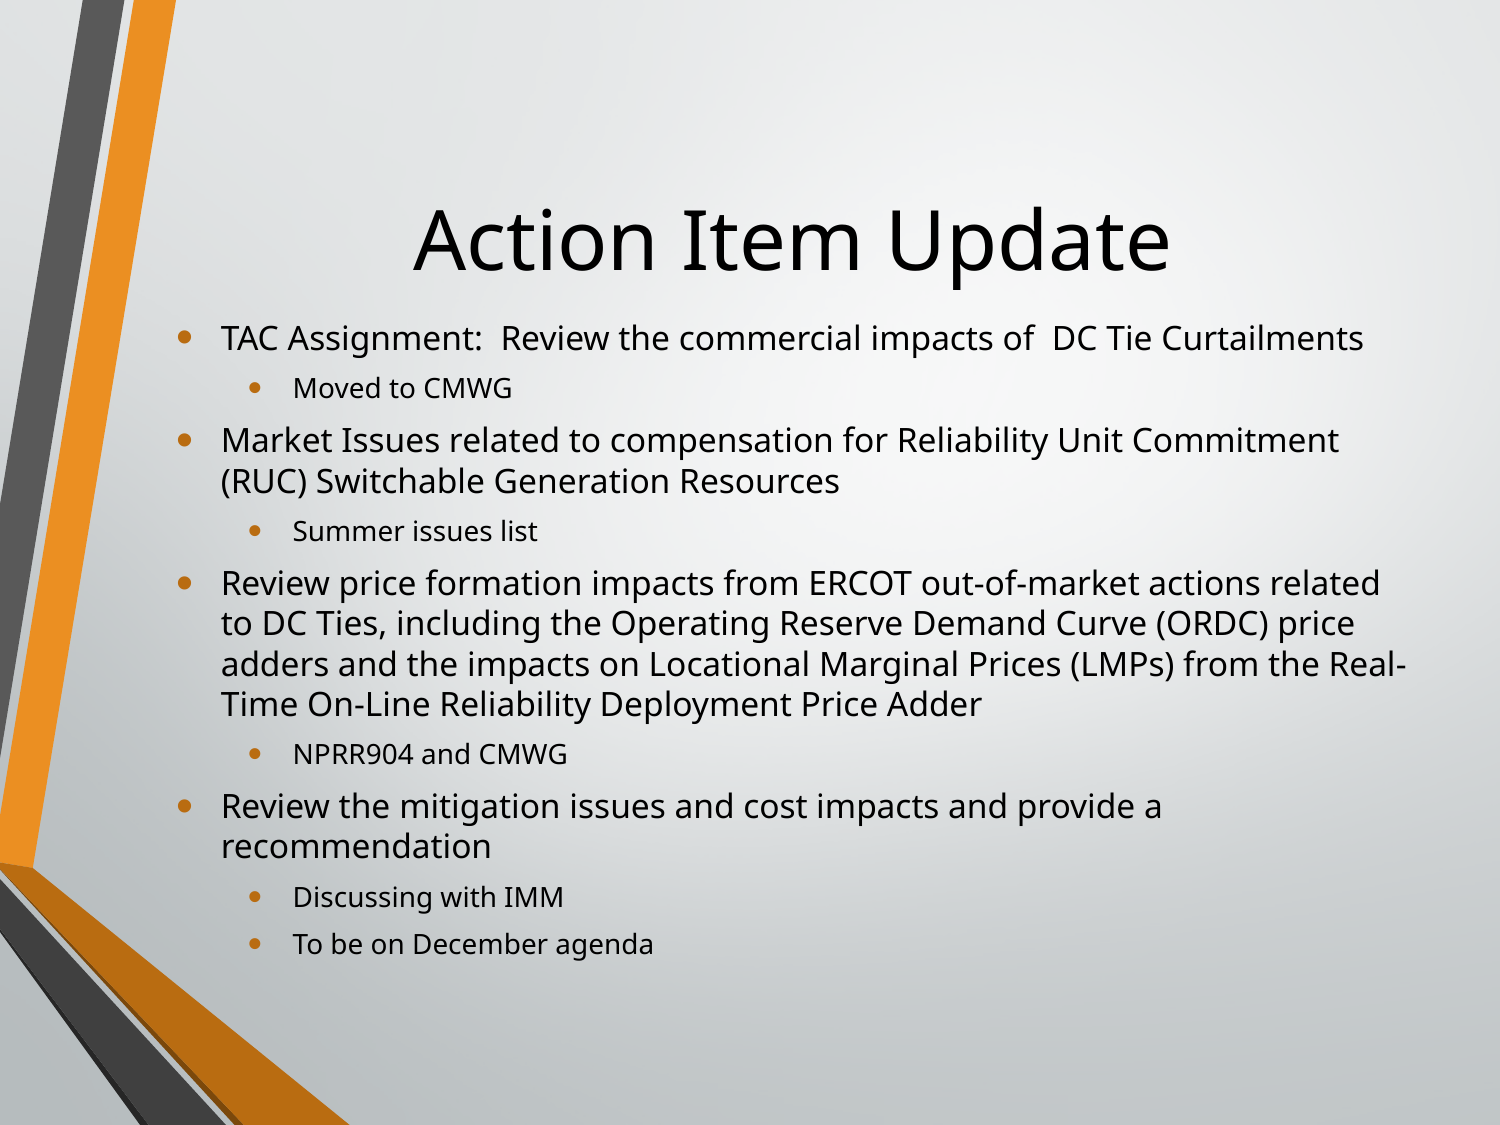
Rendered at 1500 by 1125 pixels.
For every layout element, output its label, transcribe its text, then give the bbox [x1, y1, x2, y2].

title Action Item Update [161, 75, 1425, 309]
list TAC Assignment: Review the commercial impacts of DC Tie Curtailments Moved to CMWG Market Issues related to compensation for Reliability Unit Commitment (RUC) Switchable Generation Resources Summer issues list Review price formation impacts from ERCOT out-of-market actions related to DC Ties, including the Operating Reserve Demand Curve (ORDC) price adders and the impacts on Locational Marginal Prices (LMPs) from the Real-Time On-Line Reliability Deployment Price Adder NPRR904 and CMWG Review the mitigation issues and cost impacts and provide a recommendation Discussing with IMM To be on December agenda [161, 309, 1425, 985]
